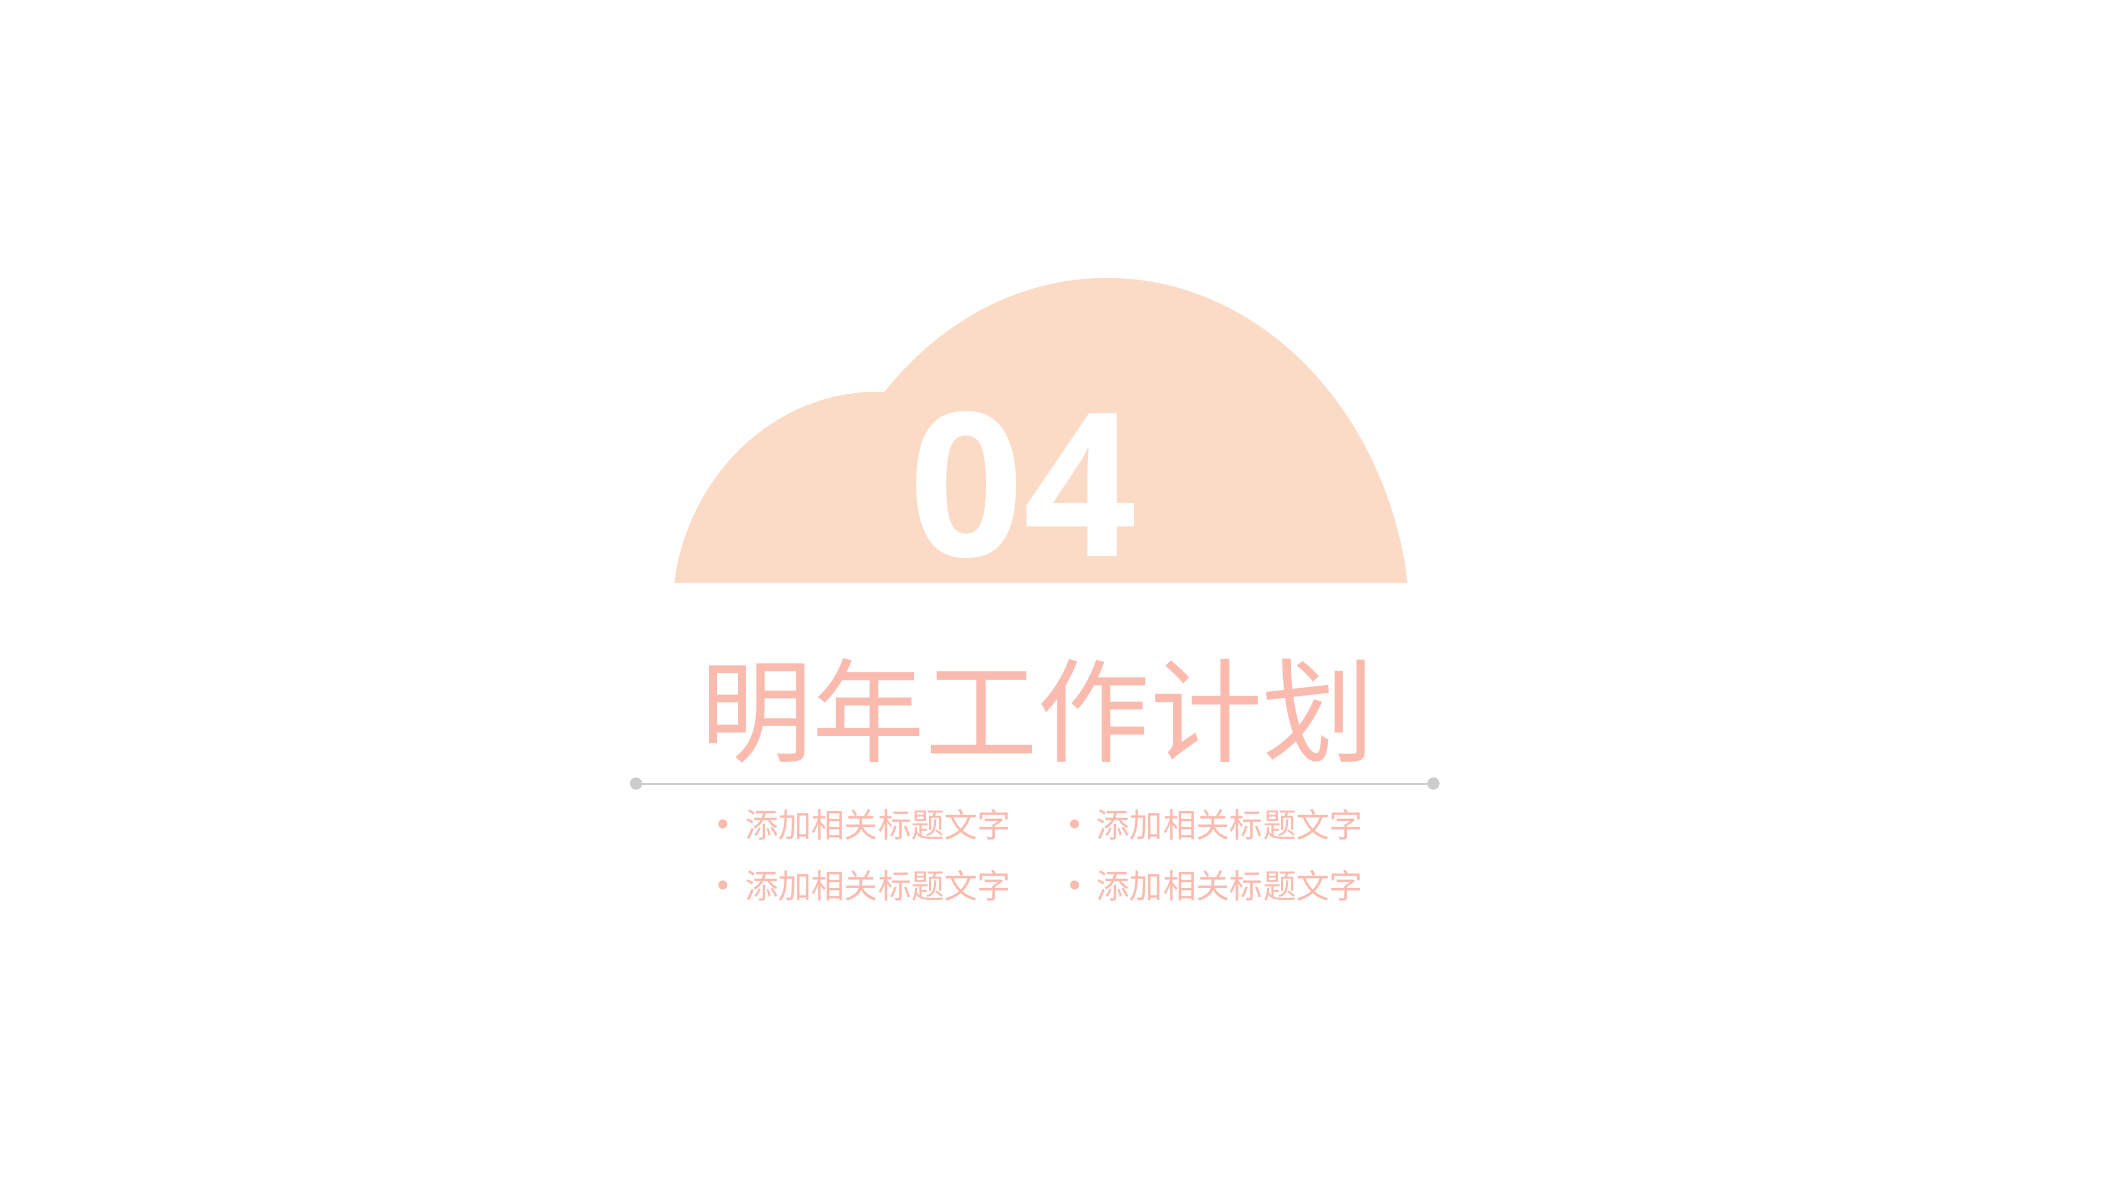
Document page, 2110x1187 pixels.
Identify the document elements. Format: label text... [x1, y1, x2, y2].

text_box 添加相关标题文字 [702, 858, 1027, 913]
text_box [1326, 385, 1409, 584]
text_box 04 [721, 356, 1326, 597]
text_box 添加相关标题文字 [1054, 858, 1378, 913]
text_box 添加相关标题文字 [1054, 796, 1378, 852]
text_box 明年工作计划 [700, 641, 1434, 777]
text_box [915, 276, 1299, 356]
text_box 添加相关标题文字 [702, 796, 1027, 852]
text_box [673, 468, 721, 584]
